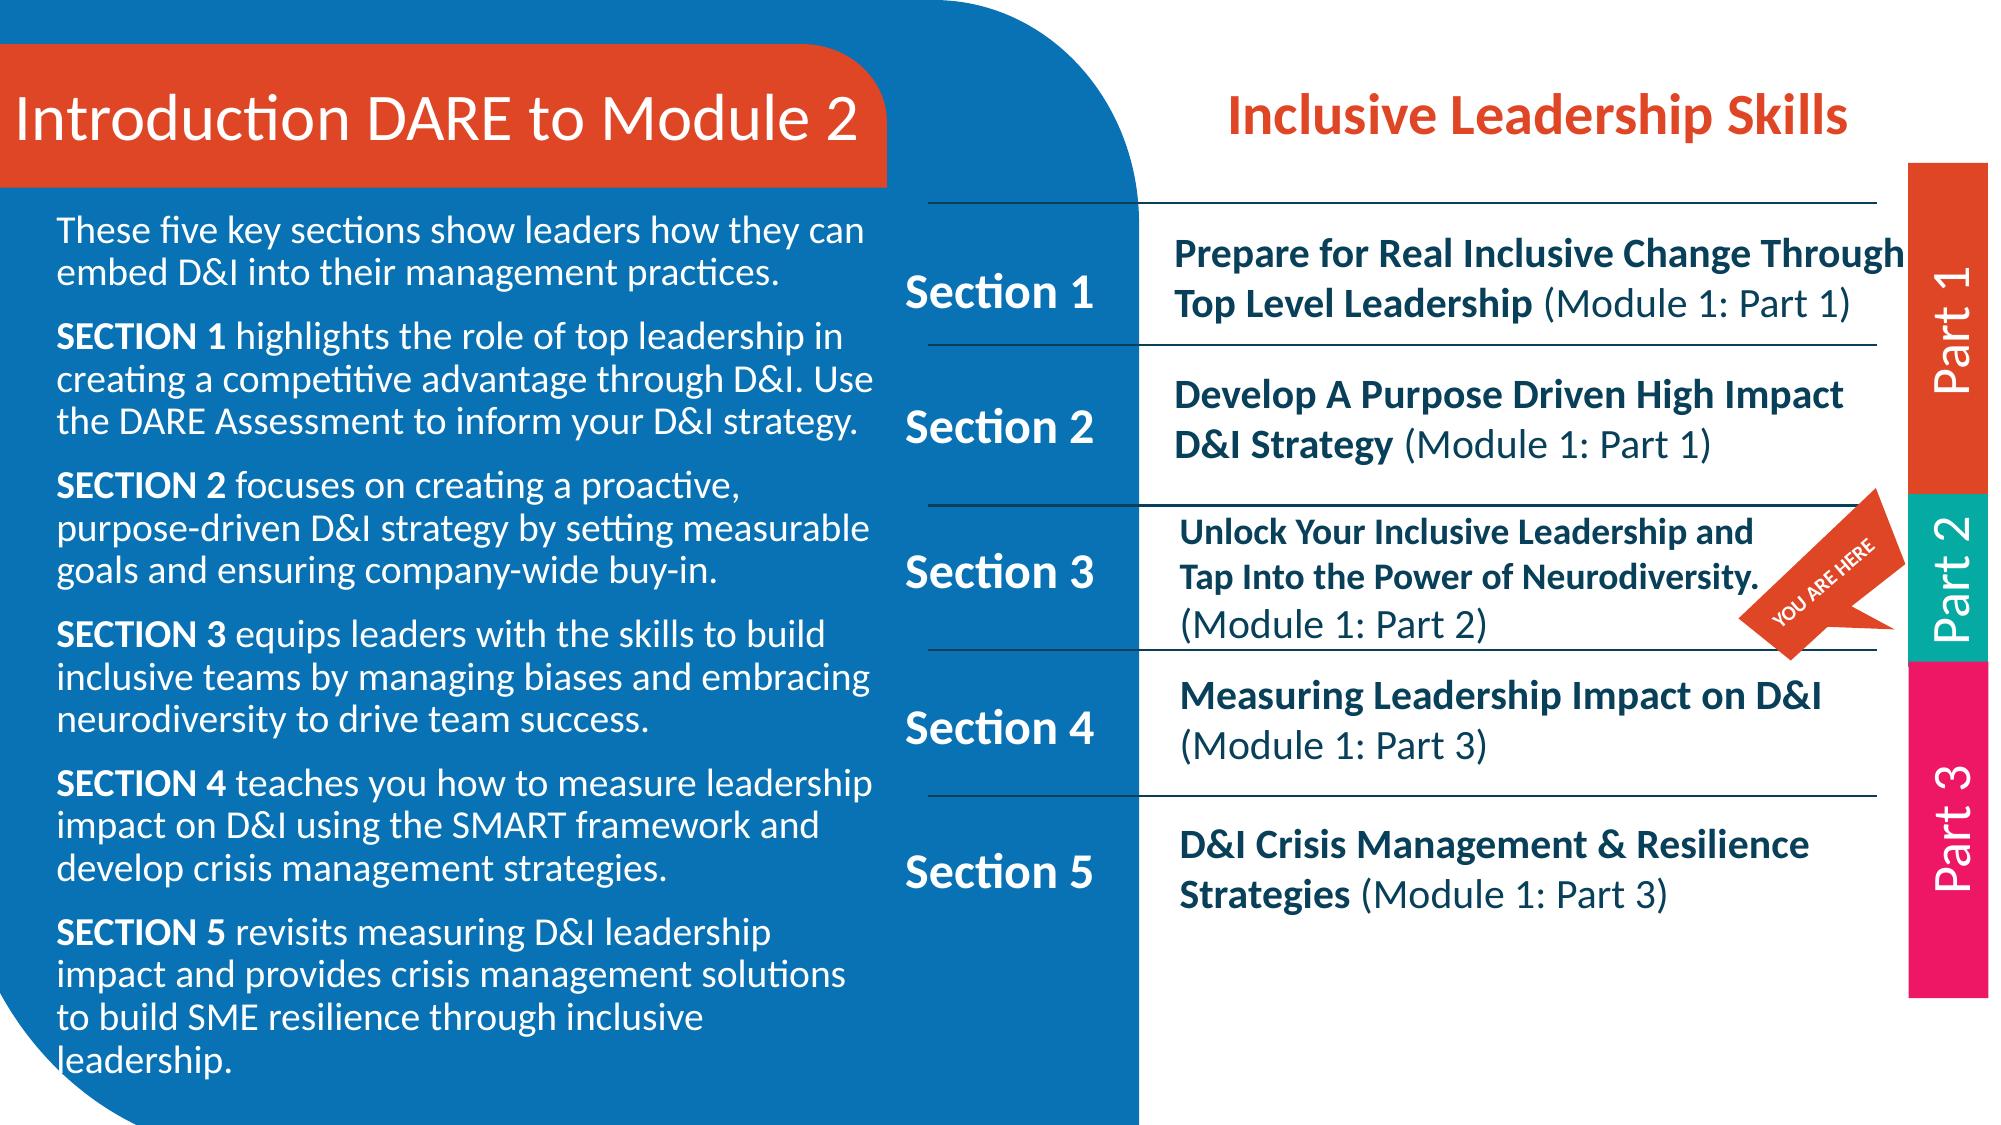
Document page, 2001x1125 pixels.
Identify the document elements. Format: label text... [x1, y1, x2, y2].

list Develop A Purpose Driven High Impact D&I Strategy (Module 1: Part 1) [1159, 360, 1893, 474]
text_box Section 5 [848, 815, 1152, 929]
text_box Part 2 [1908, 494, 1988, 661]
text_box Prepare for Real Inclusive Change Through Top Level Leadership (Module 1: Part 1) [1159, 219, 1908, 333]
text_box Section 3 [848, 516, 1152, 630]
text_box Part 3 [1908, 661, 1989, 999]
text_box D&I Crisis Management & Resilience Strategies (Module 1: Part 3) [1164, 809, 1908, 923]
text_box Unlock Your Inclusive Leadership and Tap Into the Power of Neurodiversity. (Module 1: Part 2) [1164, 499, 1818, 655]
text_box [1747, 534, 1941, 654]
text_box Inclusive Leadership Skills [1027, 69, 2000, 154]
list These five key sections show leaders how they can embed D&I into their management practices. SECTION 1 highlights the role of top leadership in creating a competitive advantage through D&I. Use the DARE Assessment to inform your D&I strategy. SECTION 2 focuses on creating a proactive, purpose-driven D&I strategy by setting measurable goals and ensuring company-wide buy-in. SECTION 3 equips leaders with the skills to build inclusive teams by managing biases and embracing neurodiversity to drive team success. SECTION 4 teaches you how to measure leadership impact on D&I using the SMART framework and develop crisis management strategies. SECTION 5 revisits measuring D&I leadership impact and provides crisis management solutions to build SME resilience through inclusive leadership. [41, 201, 893, 1027]
text_box Section 4 [848, 671, 1152, 785]
text_box Section 1 [848, 235, 1152, 349]
text_box Section 2 [848, 371, 1152, 485]
text_box Measuring Leadership Impact on D&I (Module 1: Part 3) [1164, 661, 1908, 775]
text_box Part 1 [1908, 162, 1988, 494]
list Introduction DARE to Module 2 [0, 59, 911, 178]
